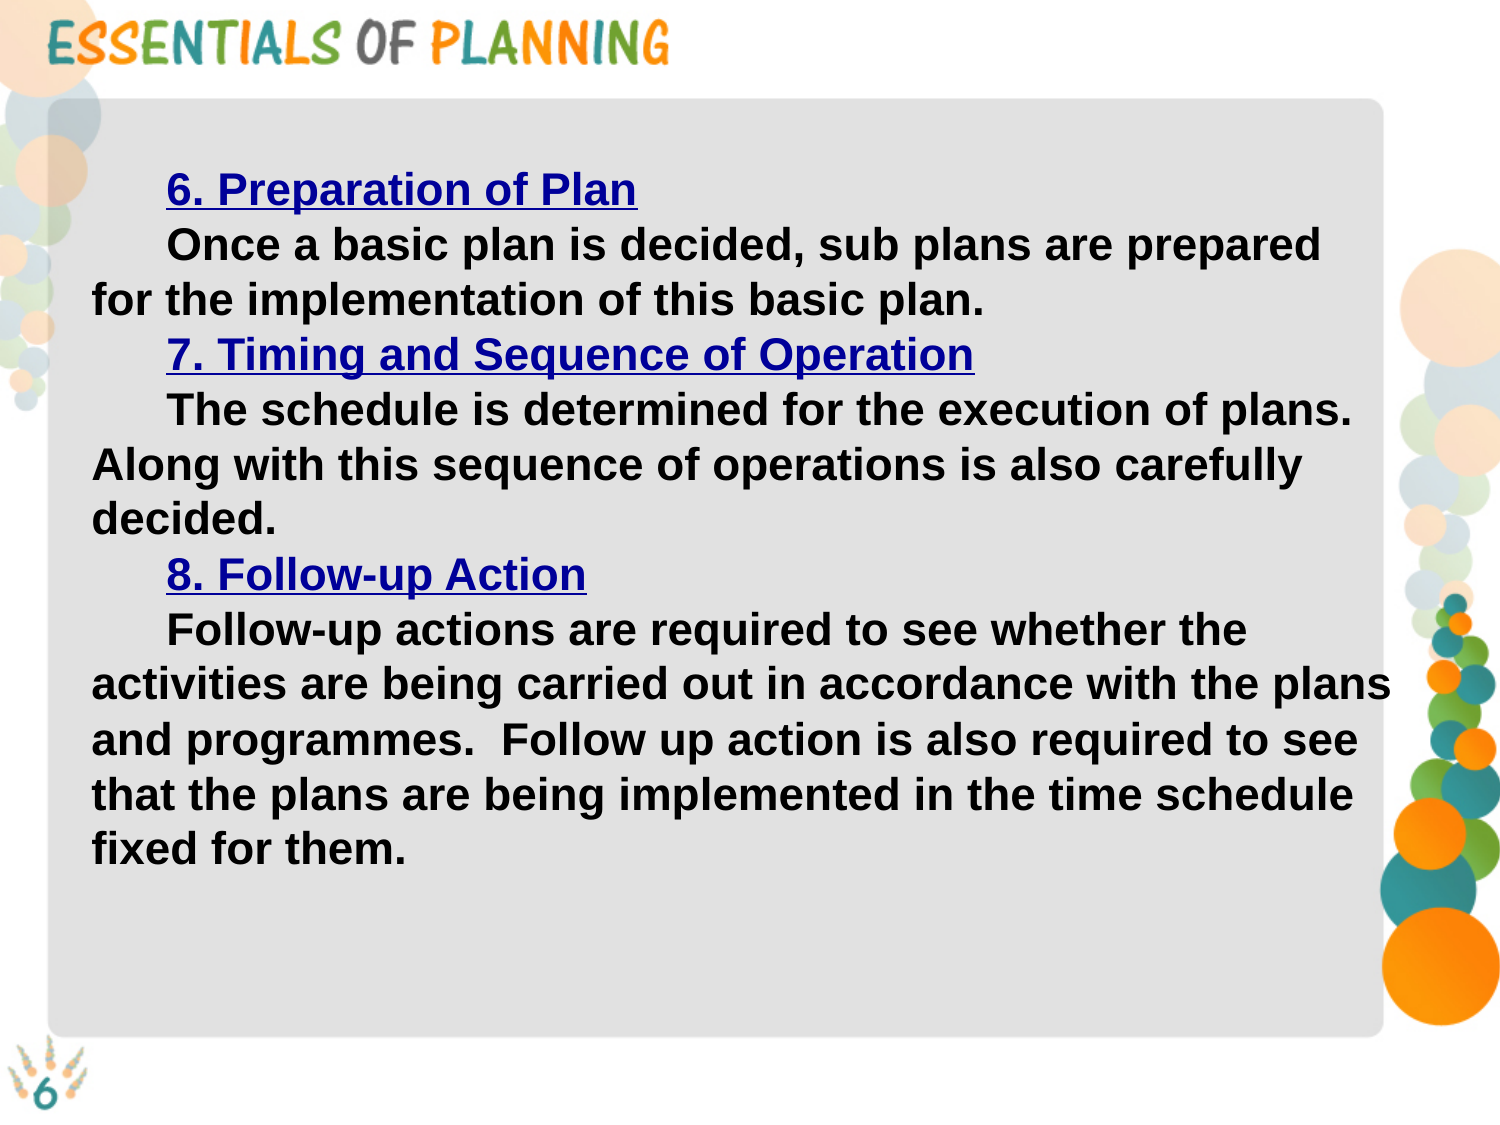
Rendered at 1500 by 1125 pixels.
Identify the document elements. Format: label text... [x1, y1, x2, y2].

text_box 6. Preparation of Plan Once a basic plan is decided, sub plans are prepared for the implementation of this basic plan. 7. Timing and Sequence of Operation The schedule is determined for the execution of plans. Along with this sequence of operations is also carefully decided. 8. Follow-up Action Follow-up actions are required to see whether the activities are being carried out in accordance with the plans and programmes. Follow up action is also required to see that the plans are being implemented in the time schedule fixed for them. [76, 152, 1412, 882]
picture [0, 0, 1500, 1125]
